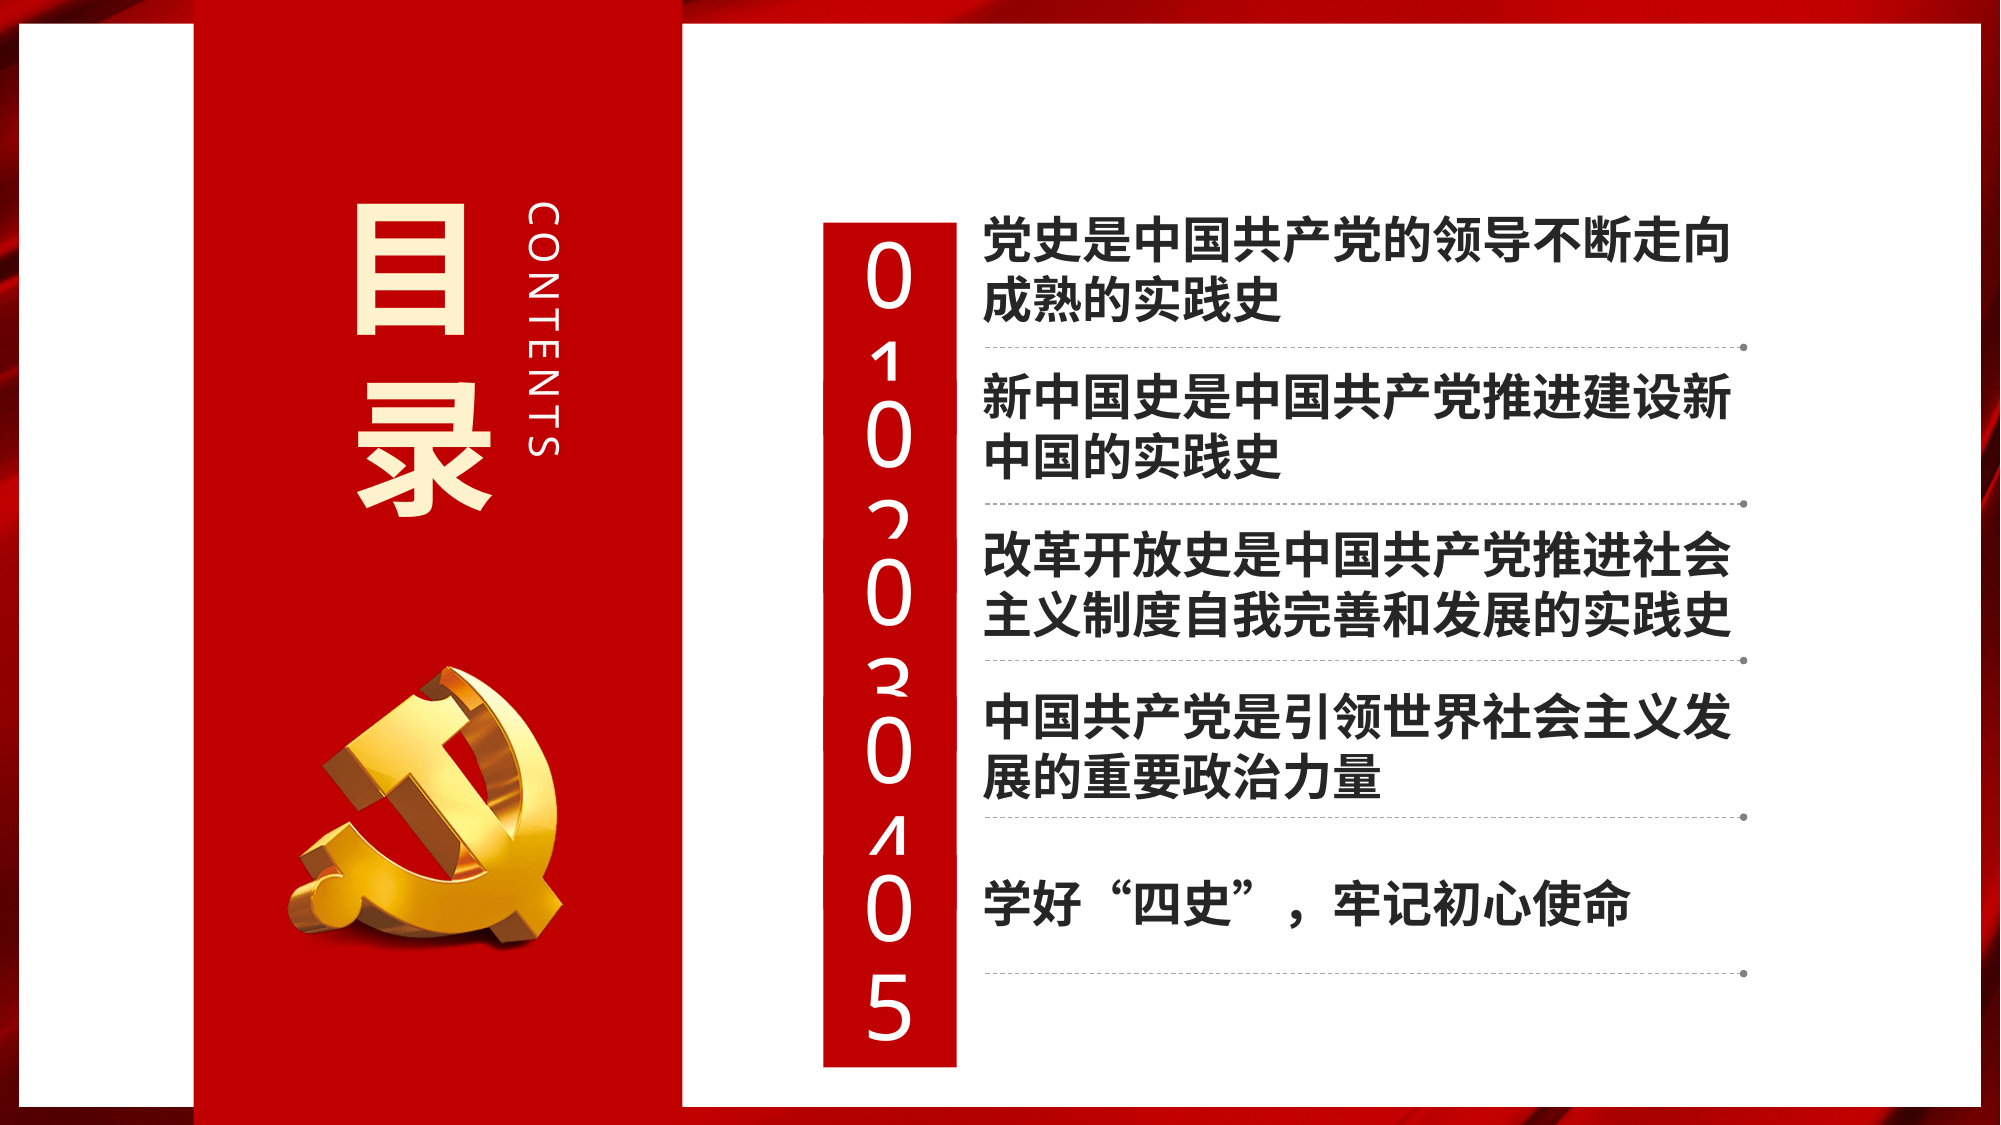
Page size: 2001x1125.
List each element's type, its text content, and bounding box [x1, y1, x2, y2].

picture [683, 0, 2000, 1125]
text_box 中国共产党是引领世界社会主义发展的重要政治力量 [967, 677, 1771, 813]
text_box 05 [823, 854, 957, 1068]
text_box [985, 500, 1748, 508]
text_box 04 [823, 696, 957, 854]
text_box 03 [823, 538, 957, 696]
text_box 学好“四史”，牢记初心使命 [967, 865, 1805, 940]
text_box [985, 343, 1748, 352]
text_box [274, 166, 579, 545]
text_box [193, 0, 683, 1125]
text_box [985, 969, 1748, 978]
picture [0, 0, 193, 1125]
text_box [985, 656, 1748, 665]
text_box 新中国史是中国共产党推进建设新中国的实践史 [967, 357, 1785, 493]
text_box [985, 813, 1748, 821]
picture [281, 666, 564, 958]
text_box 改革开放史是中国共产党推进社会主义制度自我完善和发展的实践史 [967, 516, 1748, 651]
text_box 02 [823, 380, 957, 538]
text_box 01 [823, 222, 957, 380]
text_box 党史是中国共产党的领导不断走向成熟的实践史 [967, 201, 1748, 337]
